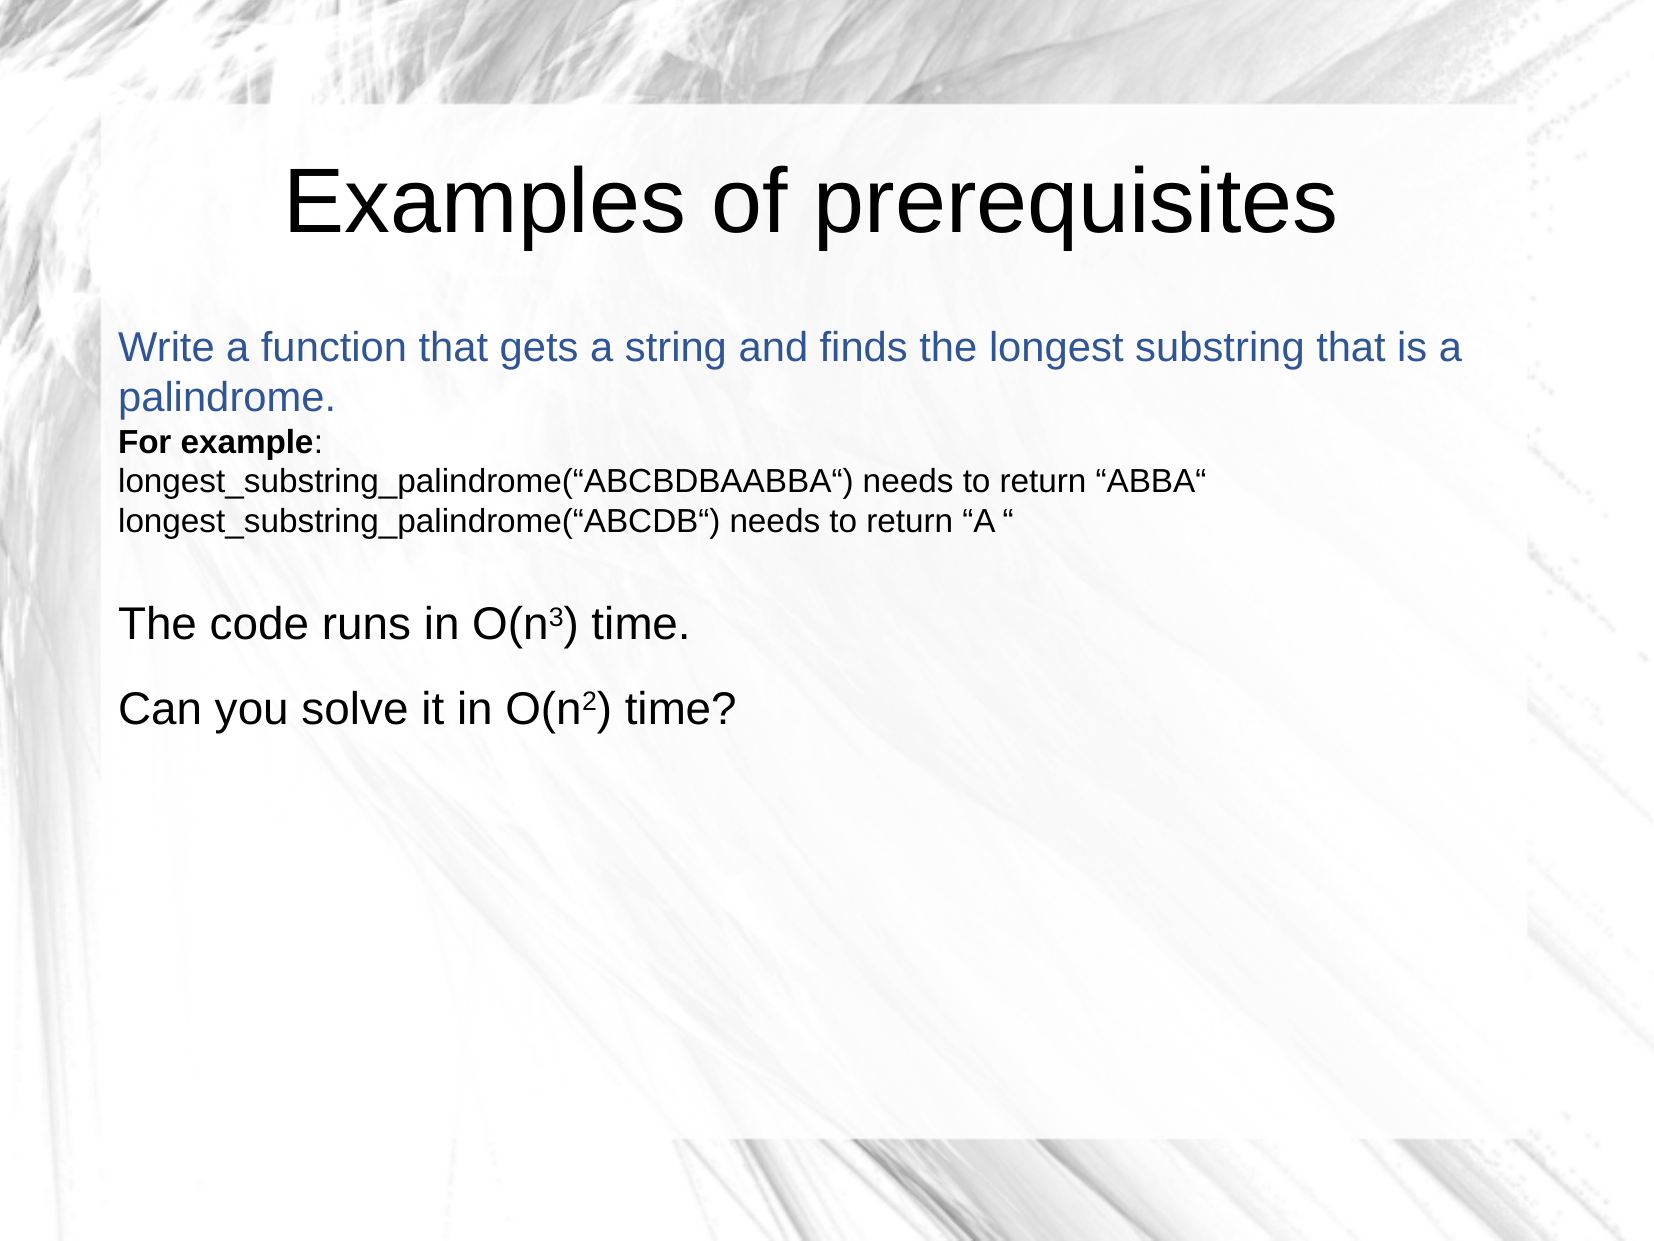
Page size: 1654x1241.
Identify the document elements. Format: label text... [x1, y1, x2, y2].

list Write a function that gets a string and finds the longest substring that is a palindrome. For example: longest_substring_palindrome(“ABCBDBAABBA“) needs to return “ABBA“ longest_substring_palindrome(“ABCDB“) needs to return “A “ The code runs in O(n3) time. Can you solve it in O(n2) time? [118, 319, 1571, 1102]
title Examples of prerequisites [118, 112, 1506, 281]
picture [0, 0, 1654, 1241]
